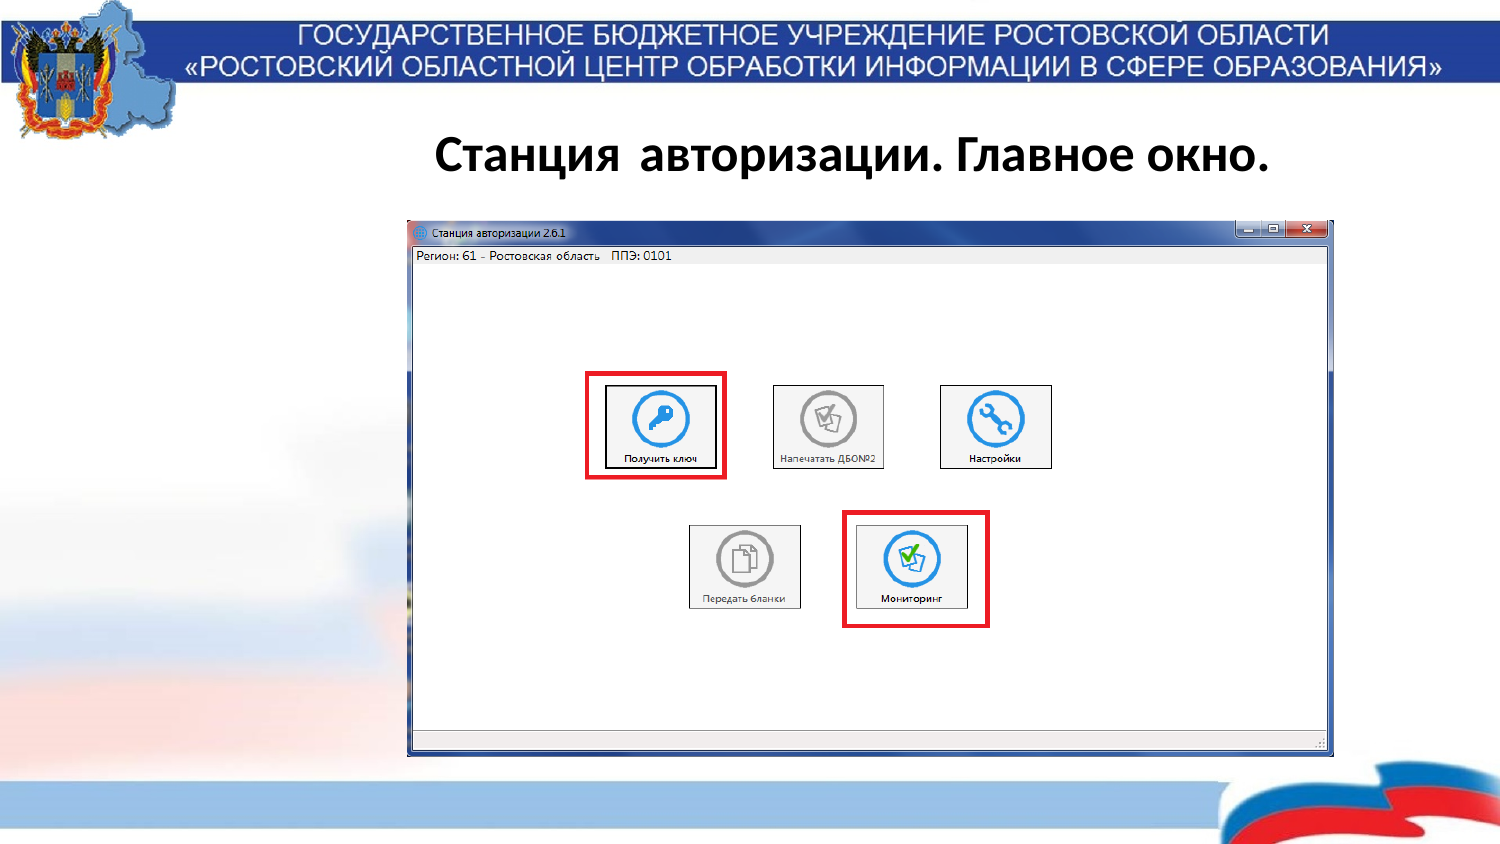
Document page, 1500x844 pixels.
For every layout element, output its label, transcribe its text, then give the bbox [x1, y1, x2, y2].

picture [0, 0, 1500, 844]
title Станция авторизации. Главное окно. [206, 67, 1500, 231]
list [407, 220, 1334, 757]
